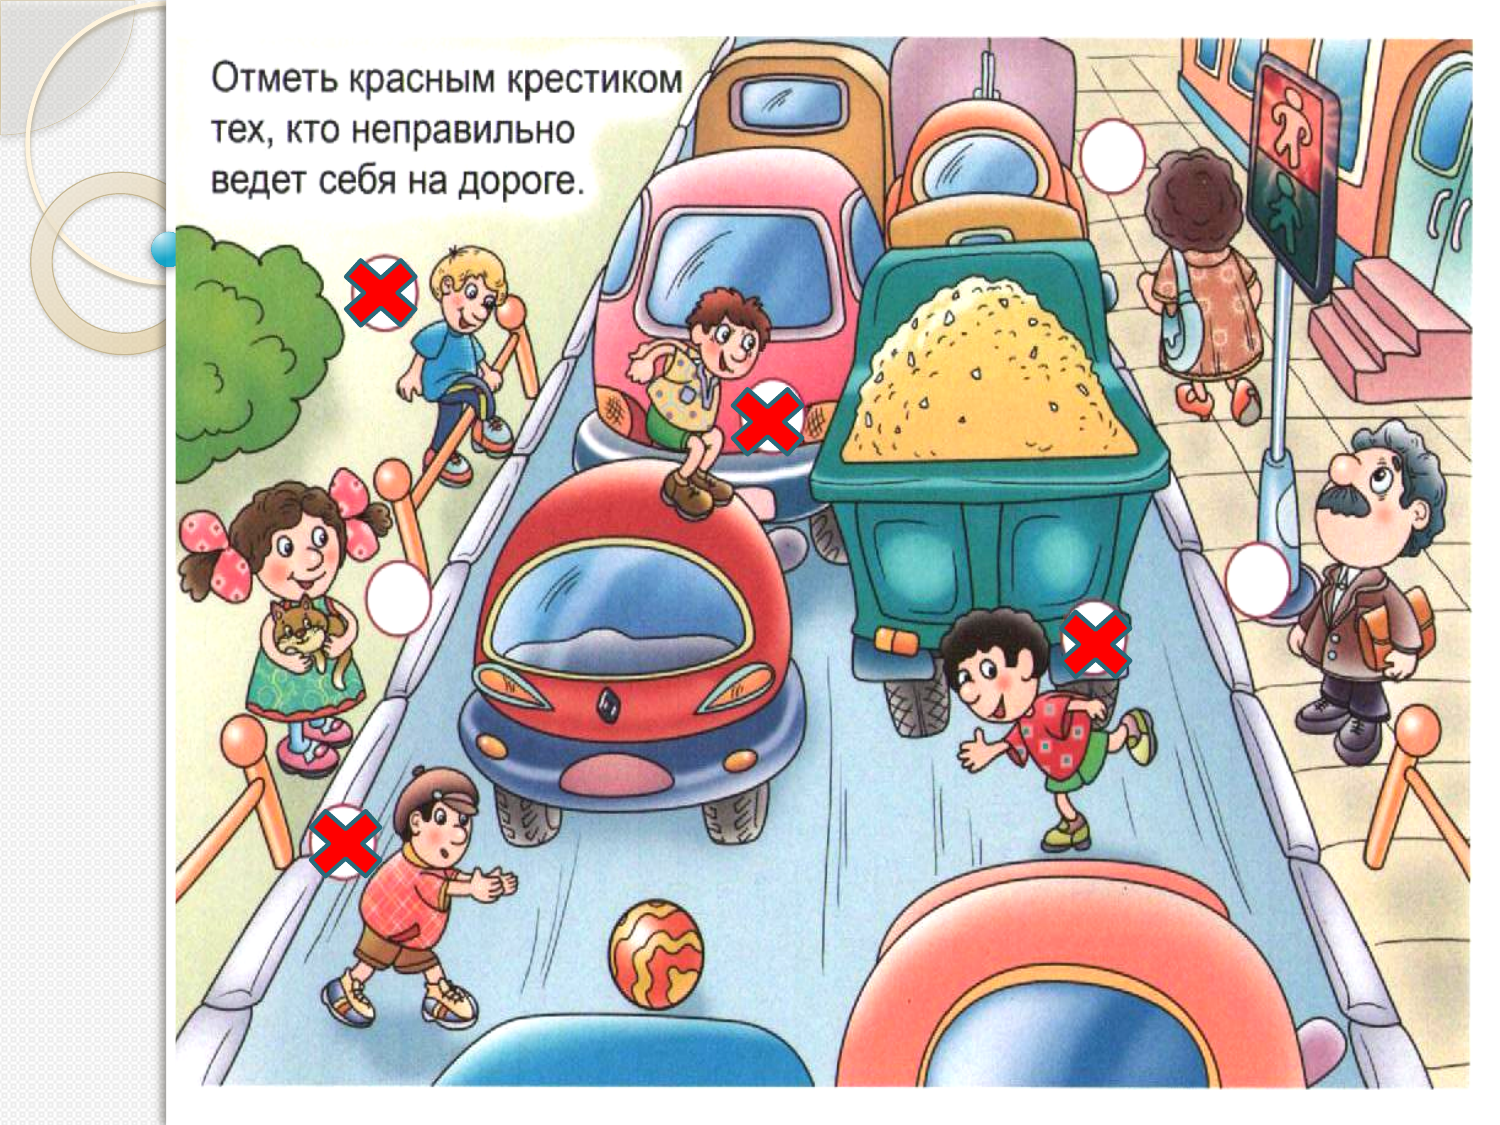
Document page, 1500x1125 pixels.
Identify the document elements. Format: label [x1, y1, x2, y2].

picture [175, 34, 1477, 1091]
